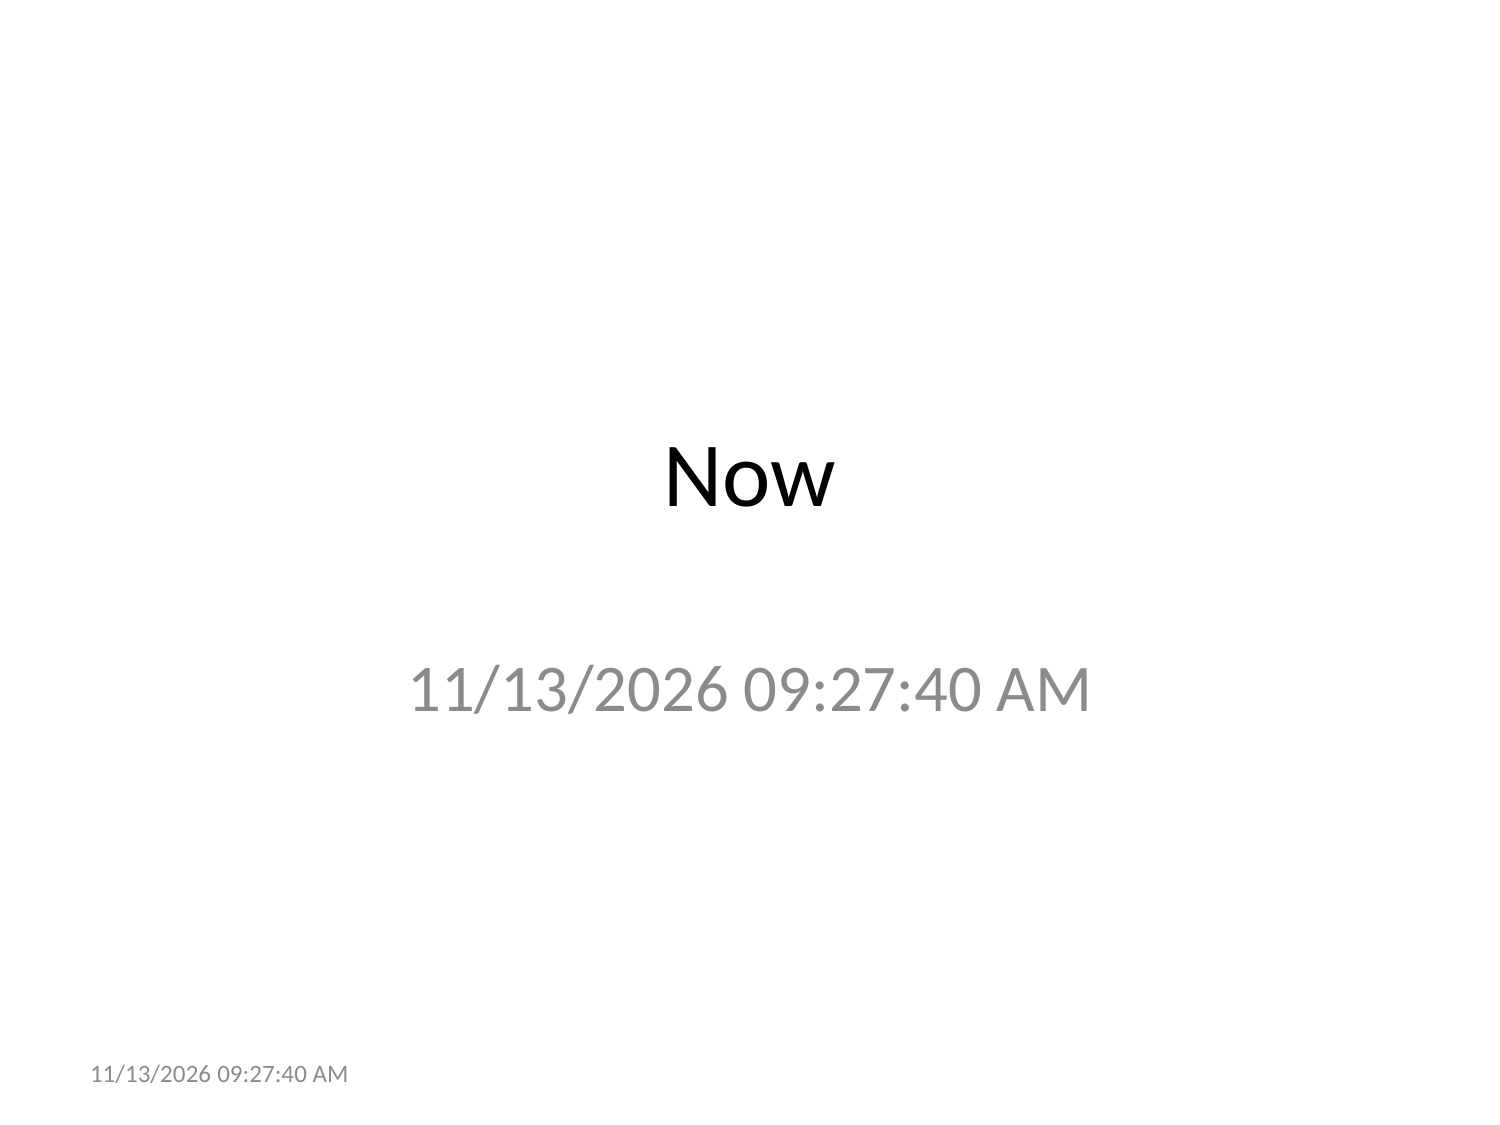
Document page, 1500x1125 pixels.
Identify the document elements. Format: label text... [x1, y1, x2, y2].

title Now [112, 349, 1388, 591]
subtitle 2011-12-19 10:20:04 AM [225, 637, 1275, 925]
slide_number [75, 1042, 425, 1103]
